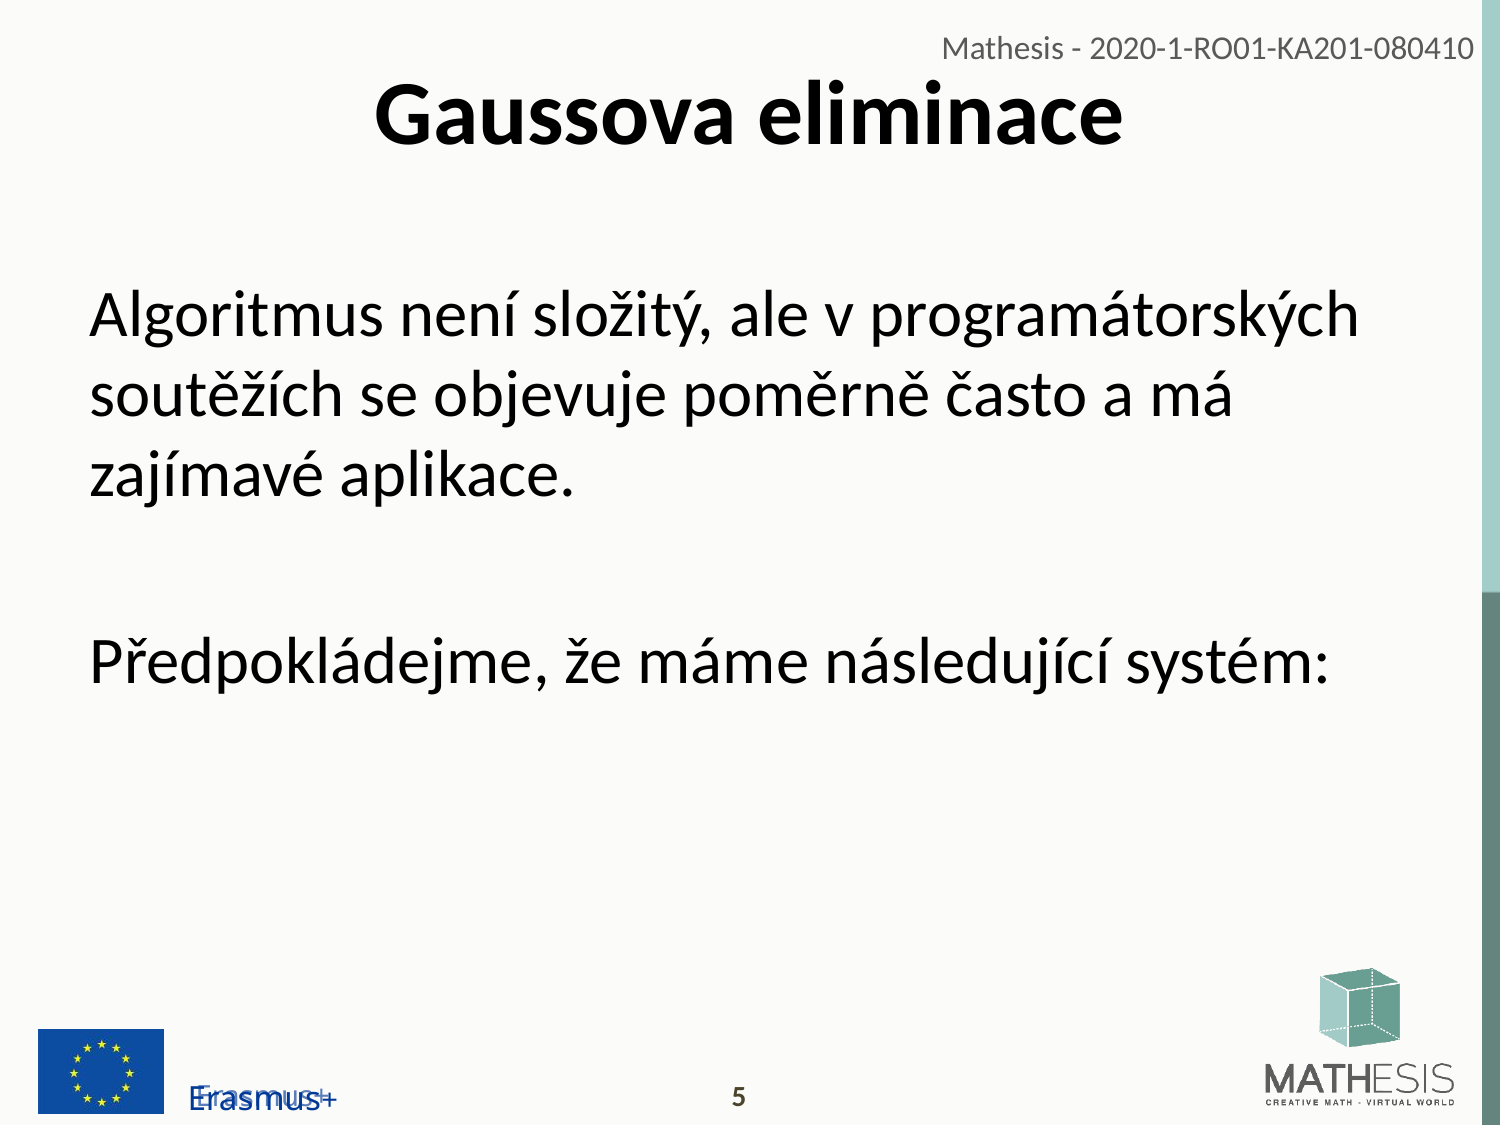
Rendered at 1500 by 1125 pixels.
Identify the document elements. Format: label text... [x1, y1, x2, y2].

picture [38, 1029, 164, 1114]
list Algoritmus není složitý, ale v programátorských soutěžích se objevuje poměrně často a má zajímavé aplikace. Předpokládejme, že máme následující systém: [75, 262, 1425, 551]
title Gaussova eliminace [75, 45, 1425, 233]
